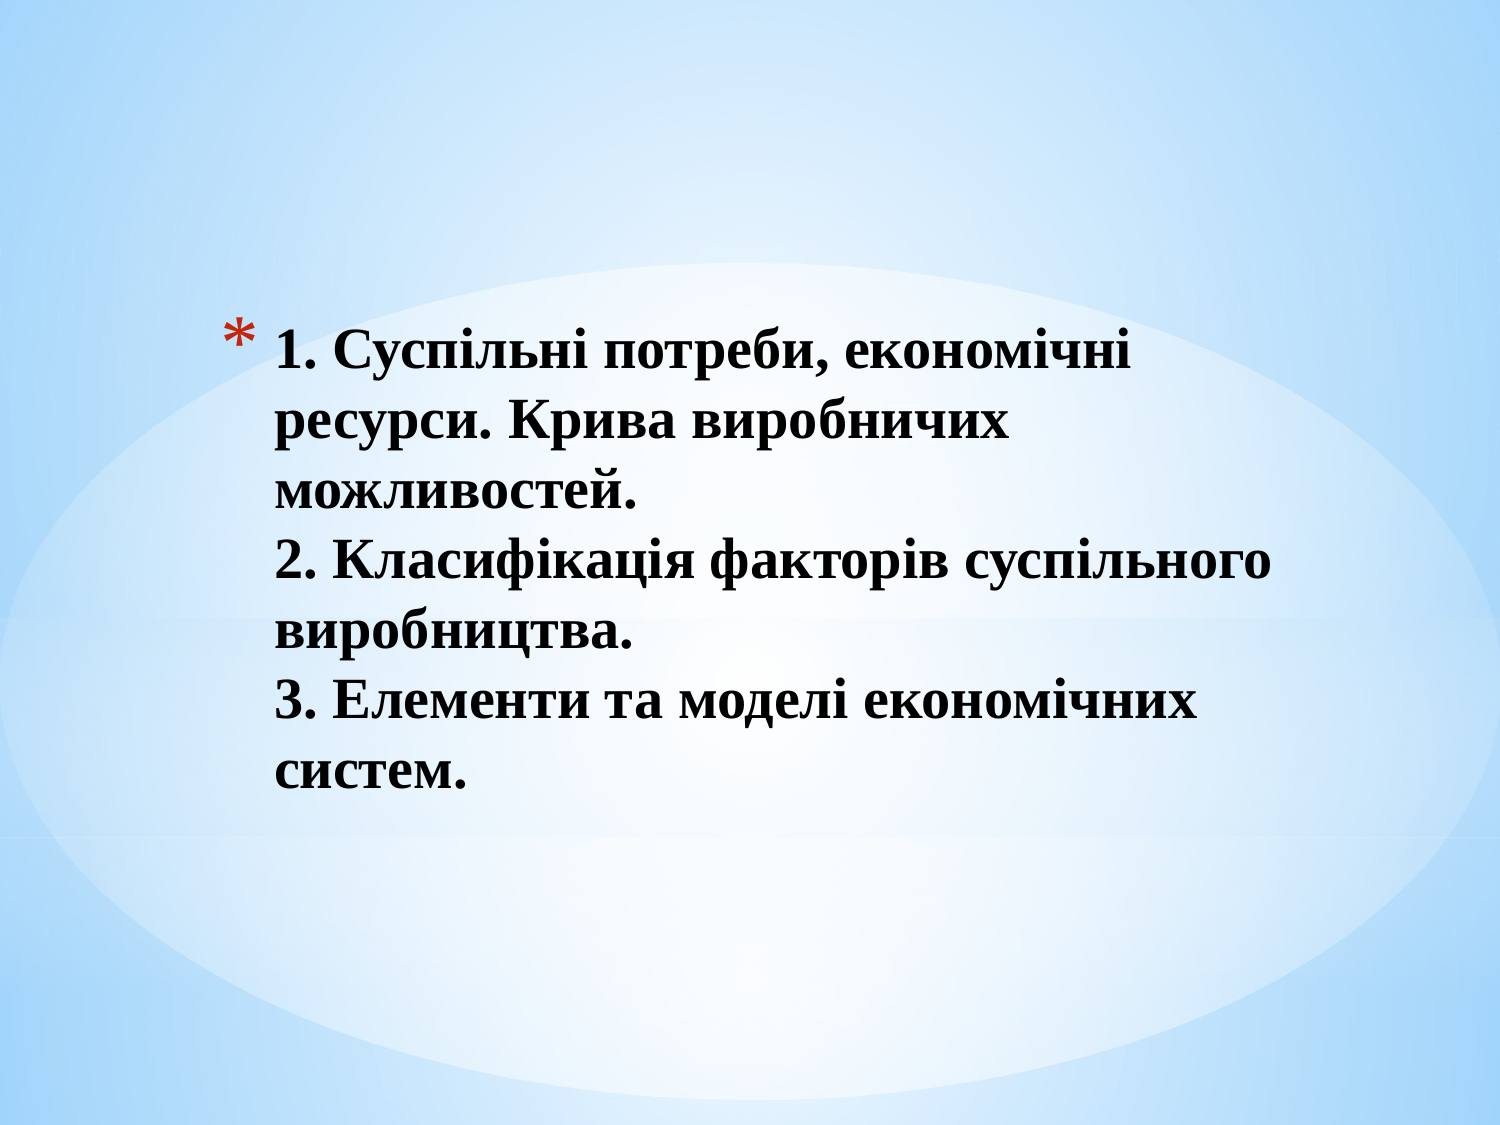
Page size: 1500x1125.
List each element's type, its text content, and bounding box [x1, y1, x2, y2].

title 1. Суспільні потреби, економічні ресурси. Крива виробничих можливостей. 2. Класифікація факторів суспільного виробництва. 3. Елементи та моделі економічних систем. [206, 302, 1376, 846]
